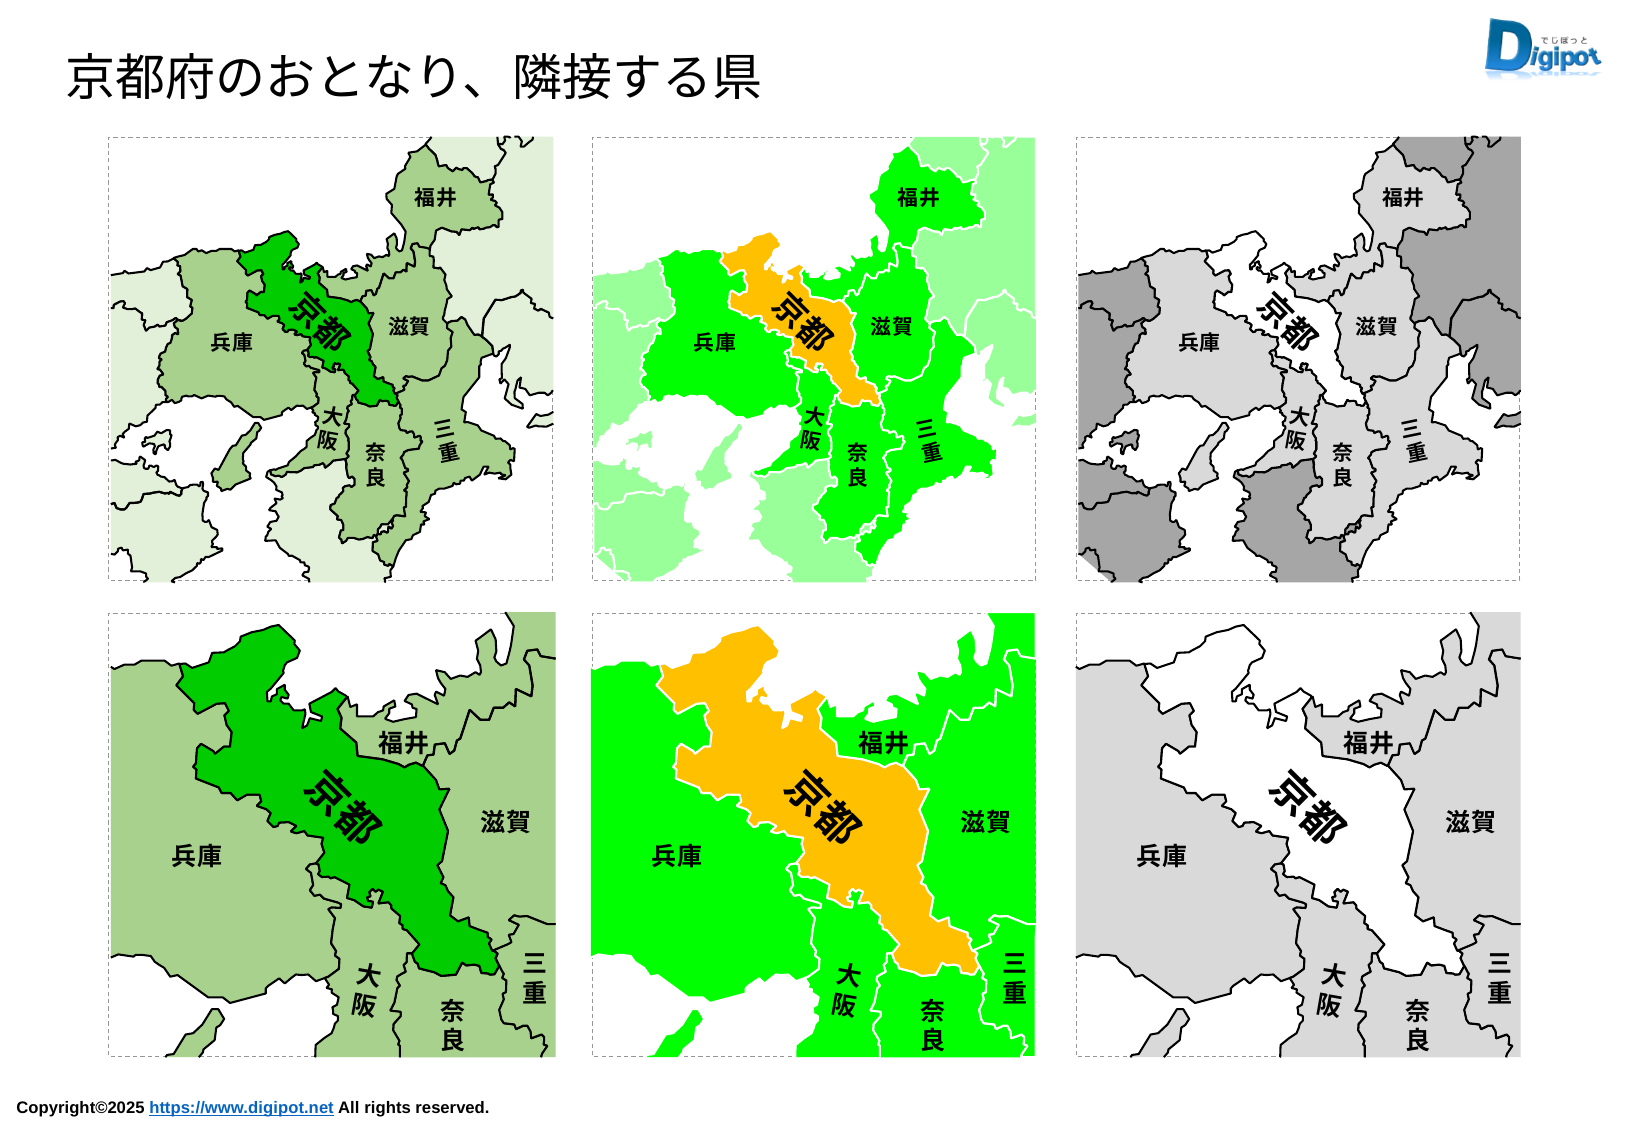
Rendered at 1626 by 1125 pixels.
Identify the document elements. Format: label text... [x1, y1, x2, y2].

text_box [590, 612, 1036, 1058]
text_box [1078, 136, 1521, 583]
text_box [1075, 612, 1521, 1058]
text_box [593, 136, 1036, 583]
text_box 京都府のおとなり、隣接する県 [50, 38, 777, 113]
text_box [110, 136, 554, 583]
picture [1485, 18, 1602, 82]
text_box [110, 612, 556, 1058]
